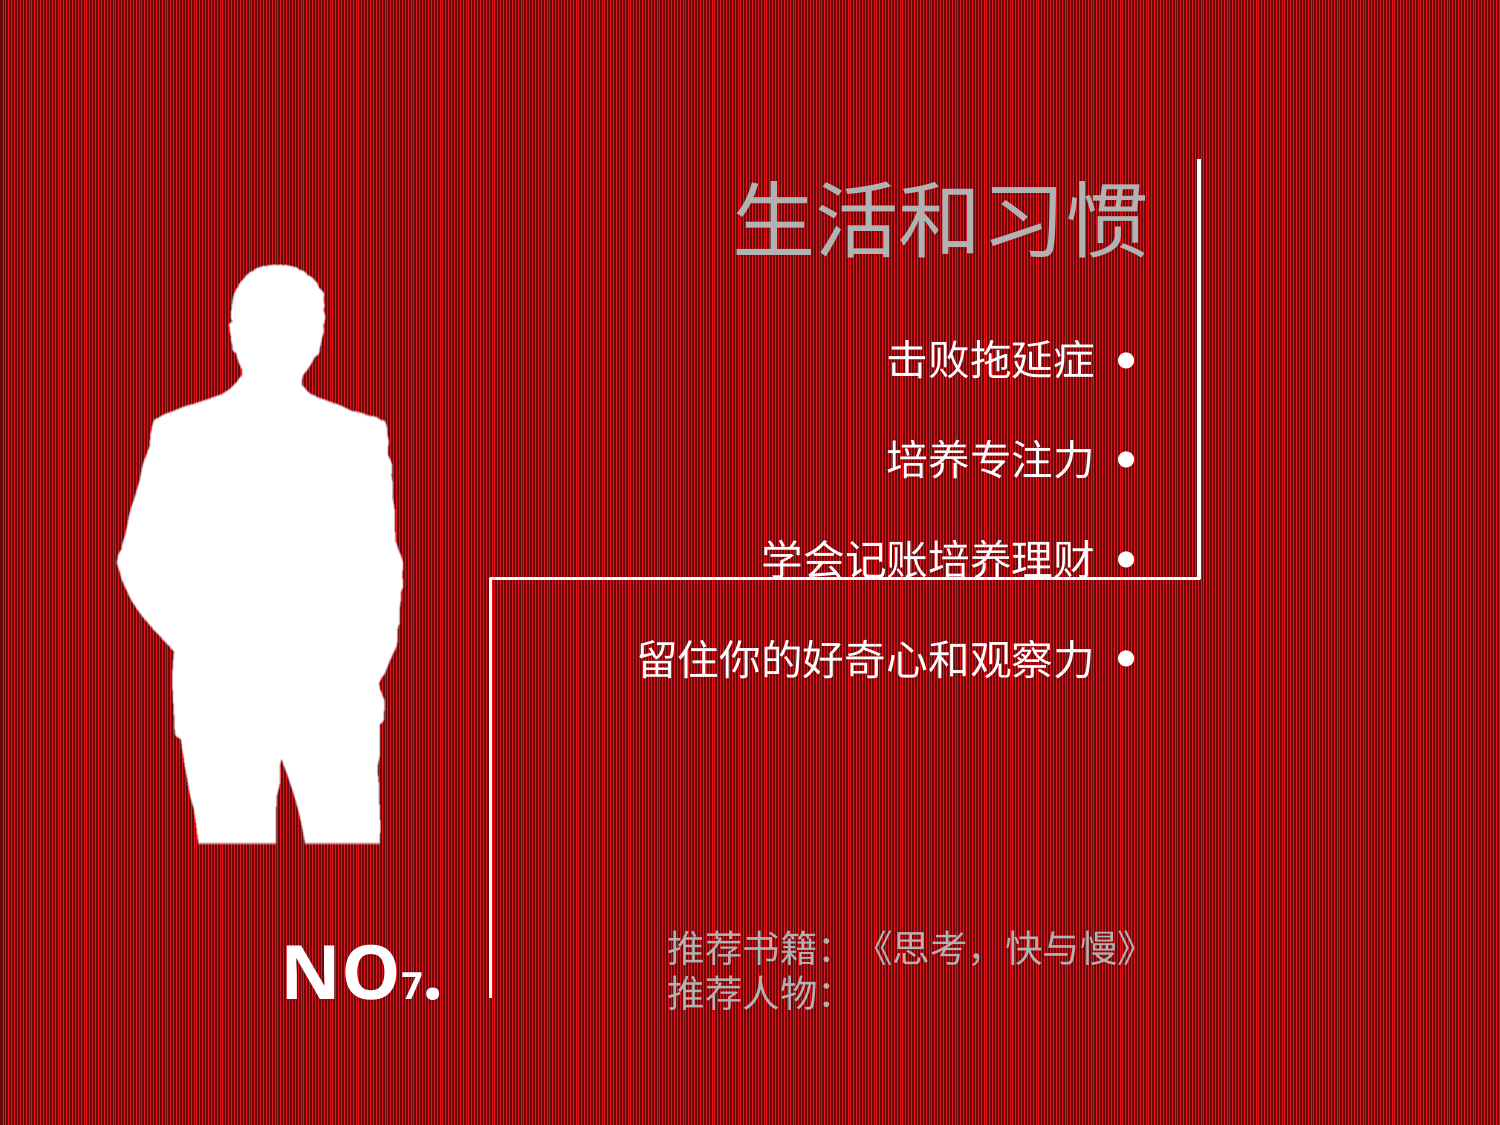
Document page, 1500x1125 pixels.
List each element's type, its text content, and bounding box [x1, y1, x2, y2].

picture [0, 211, 457, 846]
text_box 生活和习惯 [549, 160, 1164, 222]
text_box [424, 223, 1264, 934]
text_box 推荐书籍：《思考，快与慢》 推荐人物： [652, 942, 1171, 1022]
text_box NO7. [265, 917, 526, 1022]
